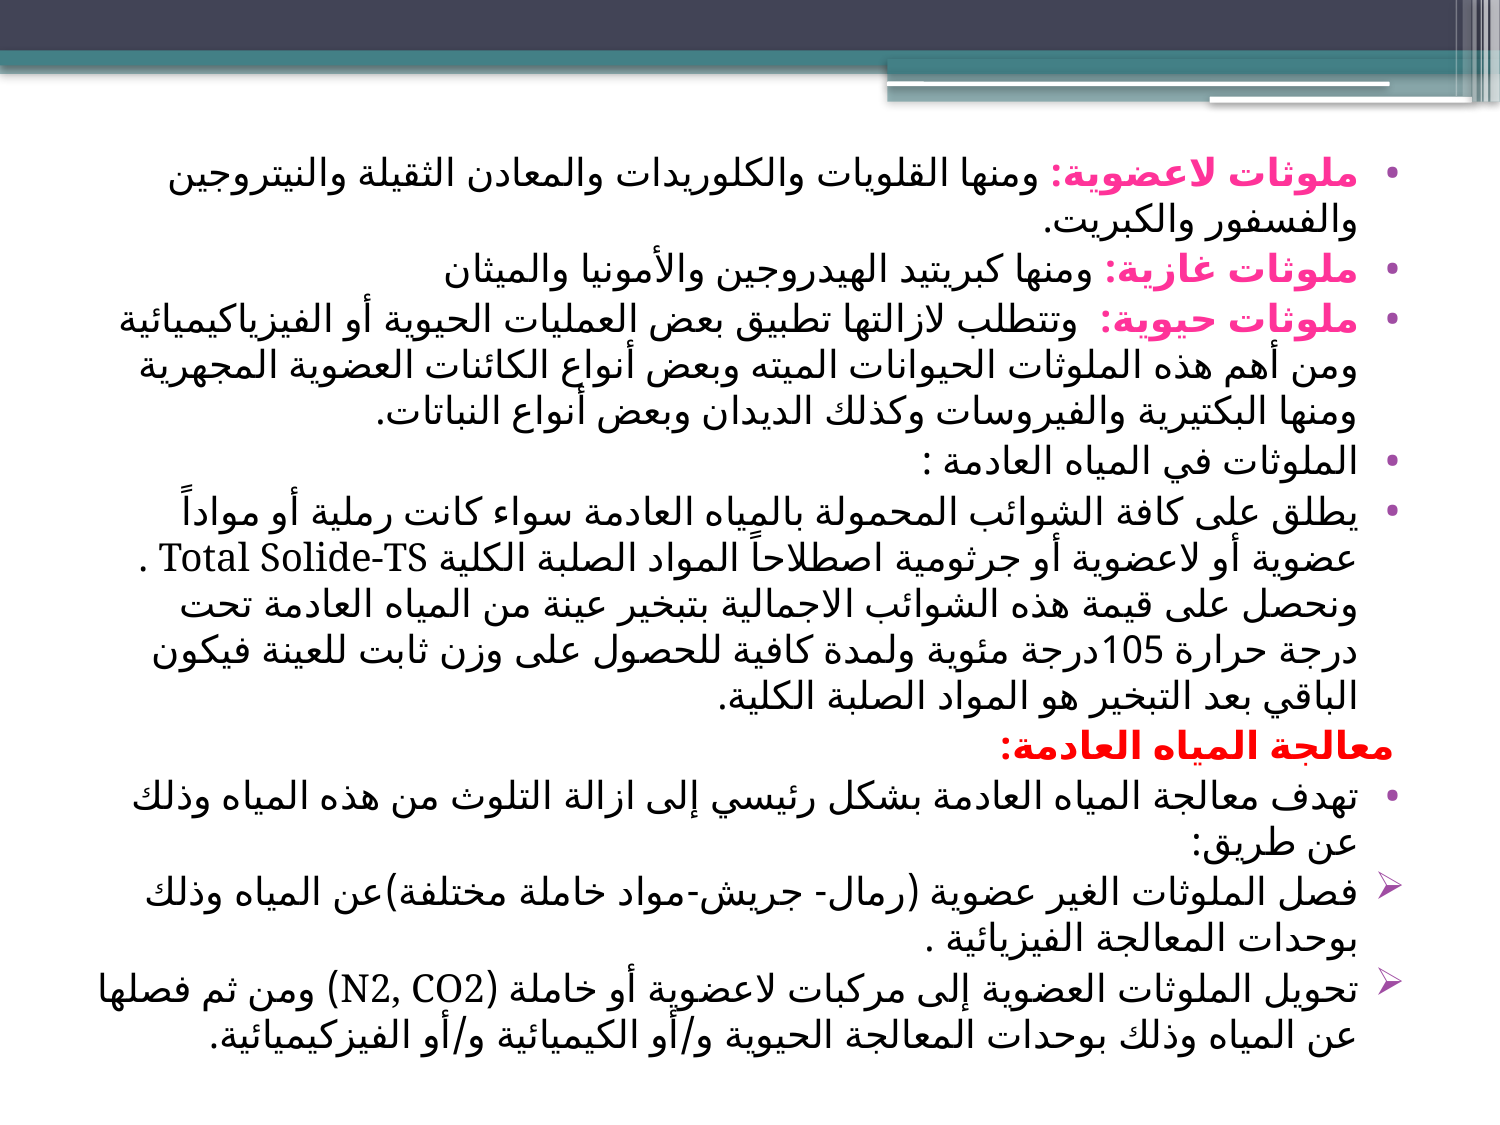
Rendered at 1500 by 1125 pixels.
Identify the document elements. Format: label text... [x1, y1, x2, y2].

list ملوثات لاعضوية: ومنها القلويات والكلوريدات والمعادن الثقيلة والنيتروجين والفسفور والكبريت. ملوثات غازية: ومنها كبريتيد الهيدروجين والأمونيا والميثان ملوثات حيوية: وتتطلب لازالتها تطبيق بعض العمليات الحيوية أو الفيزياكيميائية ومن أهم هذه الملوثات الحيوانات الميته وبعض أنواع الكائنات العضوية المجهرية ومنها البكتيرية والفيروسات وكذلك الديدان وبعض أنواع النباتات. الملوثات في المياه العادمة : يطلق على كافة الشوائب المحمولة بالمياه العادمة سواء كانت رملية أو مواداً عضوية أو لاعضوية أو جرثومية اصطلاحاً المواد الصلبة الكلية Total Solide-TS . ونحصل على قيمة هذه الشوائب الاجمالية بتبخير عينة من المياه العادمة تحت درجة حرارة 105درجة مئوية ولمدة كافية للحصول على وزن ثابت للعينة فيكون الباقي بعد التبخير هو المواد الصلبة الكلية. معالجة المياه العادمة: تهدف معالجة المياه العادمة بشكل رئيسي إلى ازالة التلوث من هذه المياه وذلك عن طريق: فصل الملوثات الغير عضوية (رمال- جريش-مواد خاملة مختلفة)عن المياه وذلك بوحدات المعالجة الفيزيائية . تحويل الملوثات العضوية إلى مركبات لاعضوية أو خاملة (N2, CO2) ومن ثم فصلها عن المياه وذلك بوحدات المعالجة الحيوية و/أو الكيميائية و/أو الفيزكيميائية. [75, 140, 1425, 1079]
